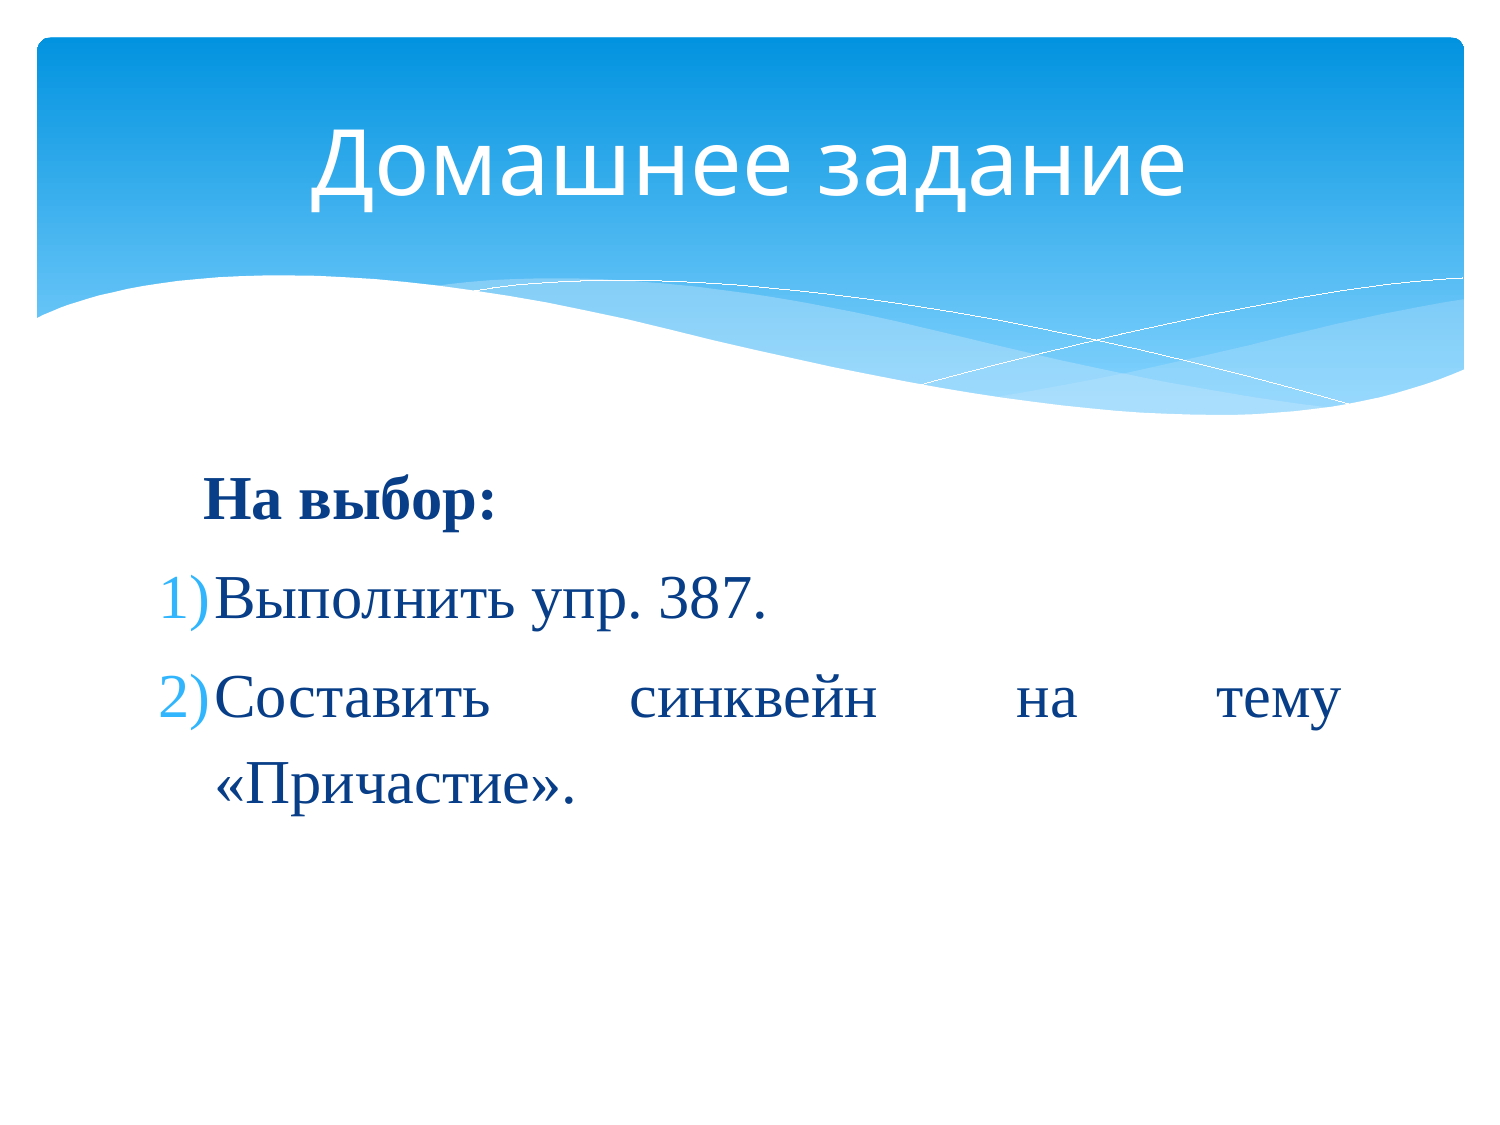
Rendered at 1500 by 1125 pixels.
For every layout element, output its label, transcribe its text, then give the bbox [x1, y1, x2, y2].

list На выбор: Выполнить упр. 387. Составить синквейн на тему «Причастие». [143, 438, 1359, 835]
title Домашнее задание [75, 55, 1425, 261]
